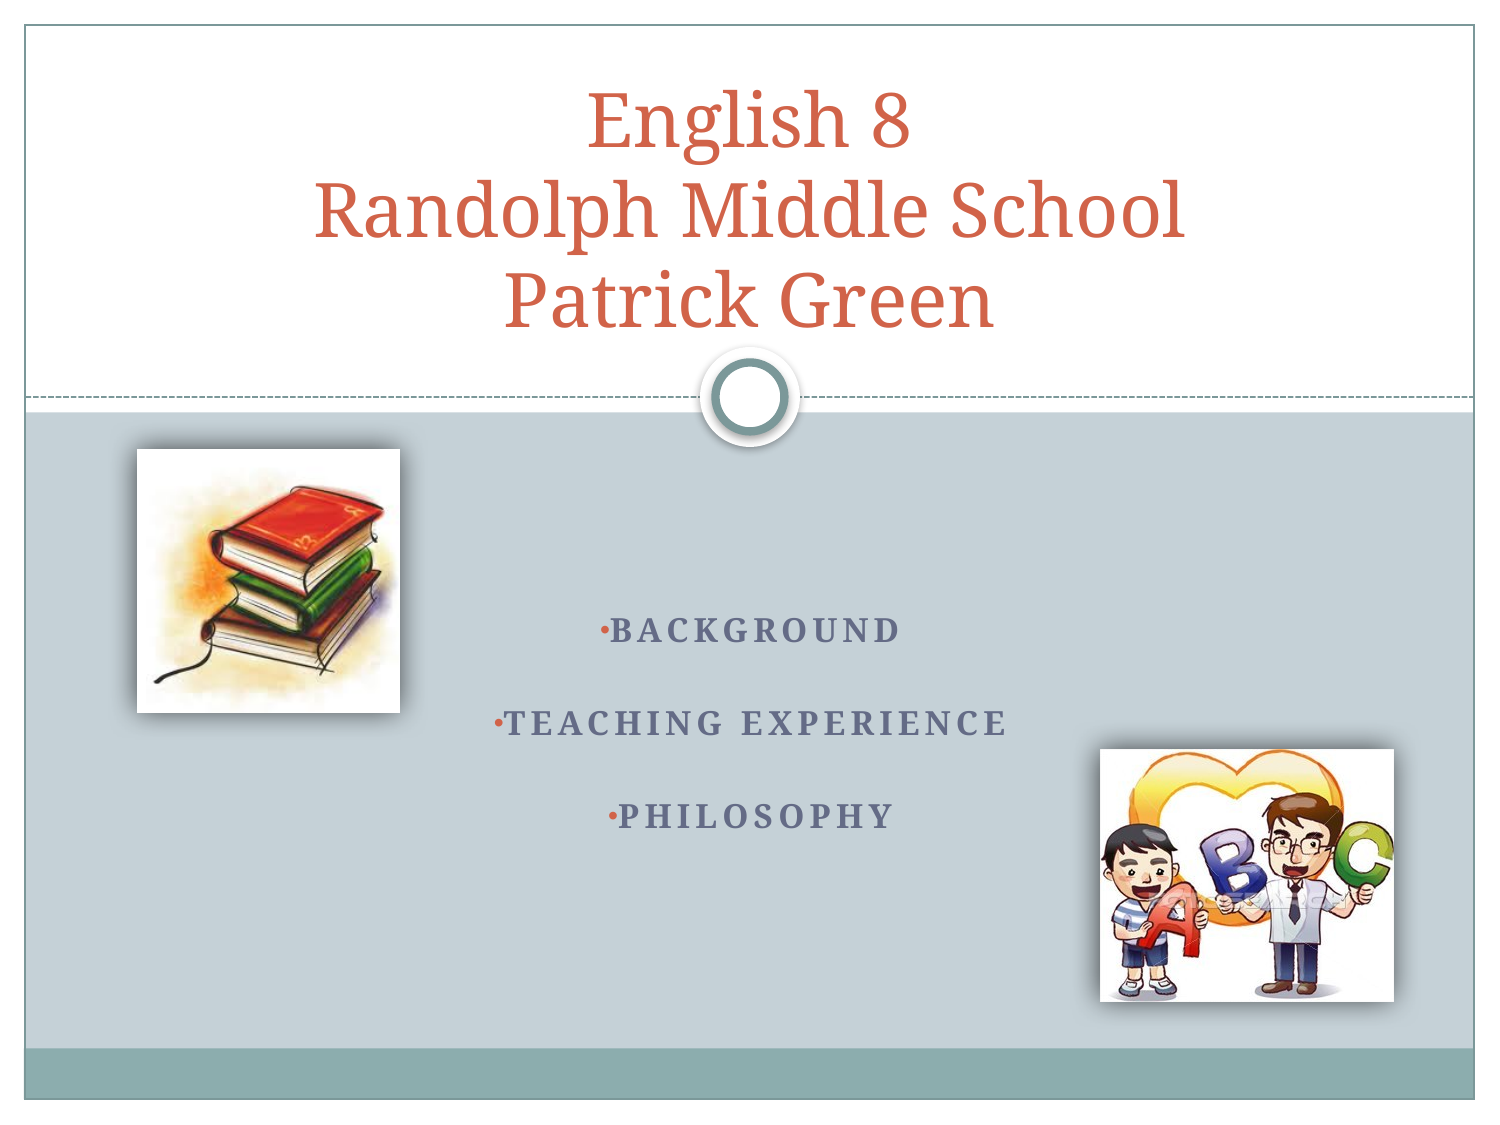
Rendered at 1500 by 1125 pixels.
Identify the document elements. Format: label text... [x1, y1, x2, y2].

subtitle Background Teaching experience Philosophy [225, 462, 1275, 1000]
picture [137, 449, 401, 713]
title English 8 Randolph Middle School Patrick Green [112, 62, 1388, 350]
picture [1099, 749, 1394, 1002]
